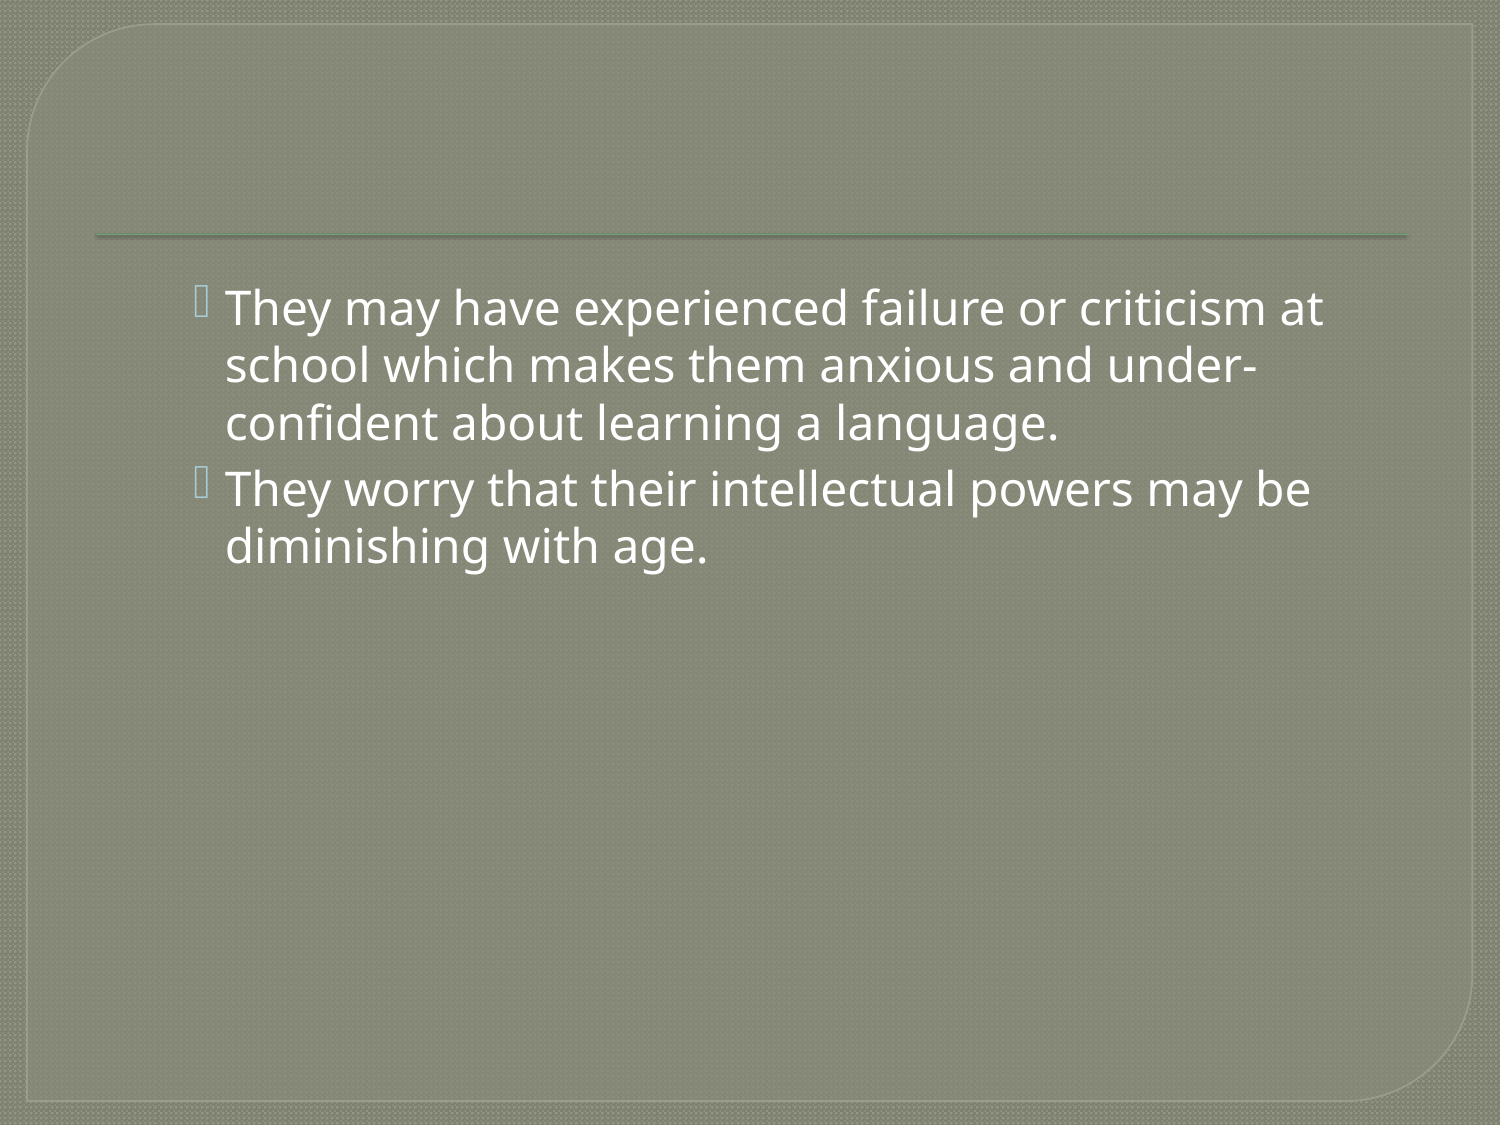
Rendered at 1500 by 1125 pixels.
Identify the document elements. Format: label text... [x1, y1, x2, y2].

list They may have experienced failure or criticism at school which makes them anxious and under-confident about learning a language. They worry that their intellectual powers may be diminishing with age. [75, 270, 1425, 1013]
